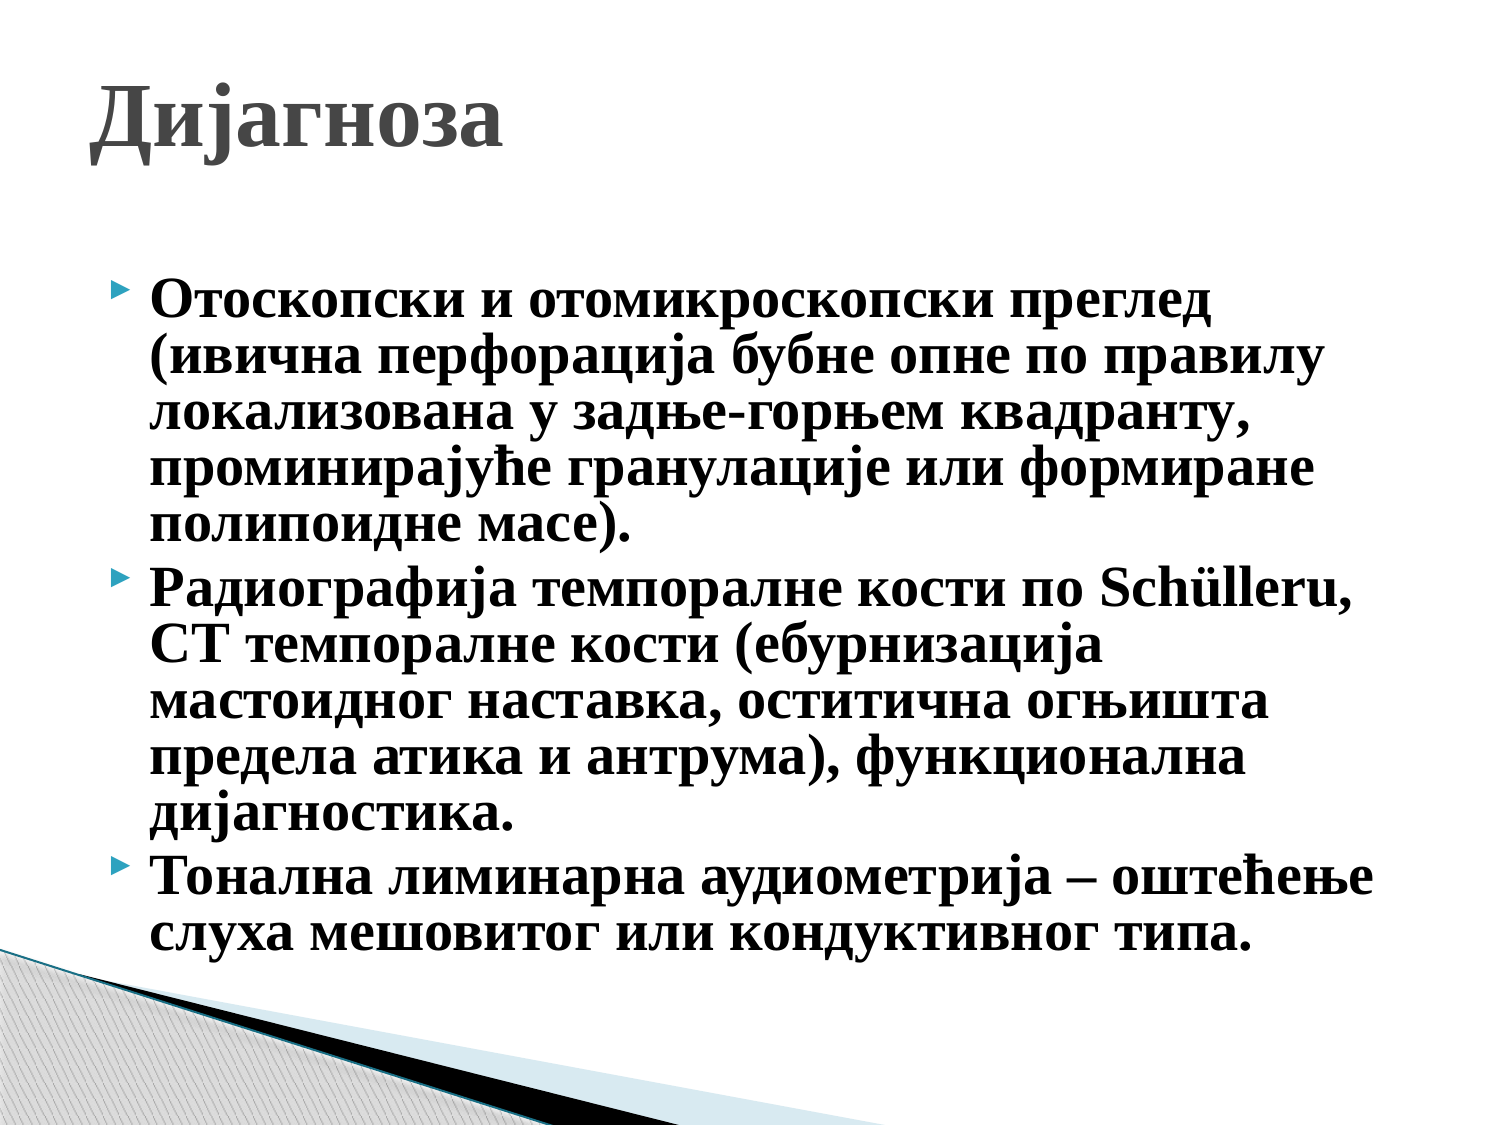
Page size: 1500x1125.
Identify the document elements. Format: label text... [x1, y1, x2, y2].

list Отоскопски и отомикроскопски преглед (ивична перфорација бубне опне по правилу локализована у задње-горњем квадранту, проминирајуће гранулације или формиране полипоидне масе). Радиографија темпоралне кости по Schülleru, CT темпоралне кости (ебурнизација мастоидног наставка, оститична огњишта предела атика и антрума), функционална дијагностика. Тонална лиминарна аудиометрија – оштећење слуха мешовитог или кондуктивног типа. [75, 187, 1425, 1050]
title Дијагноза [75, 45, 1425, 175]
